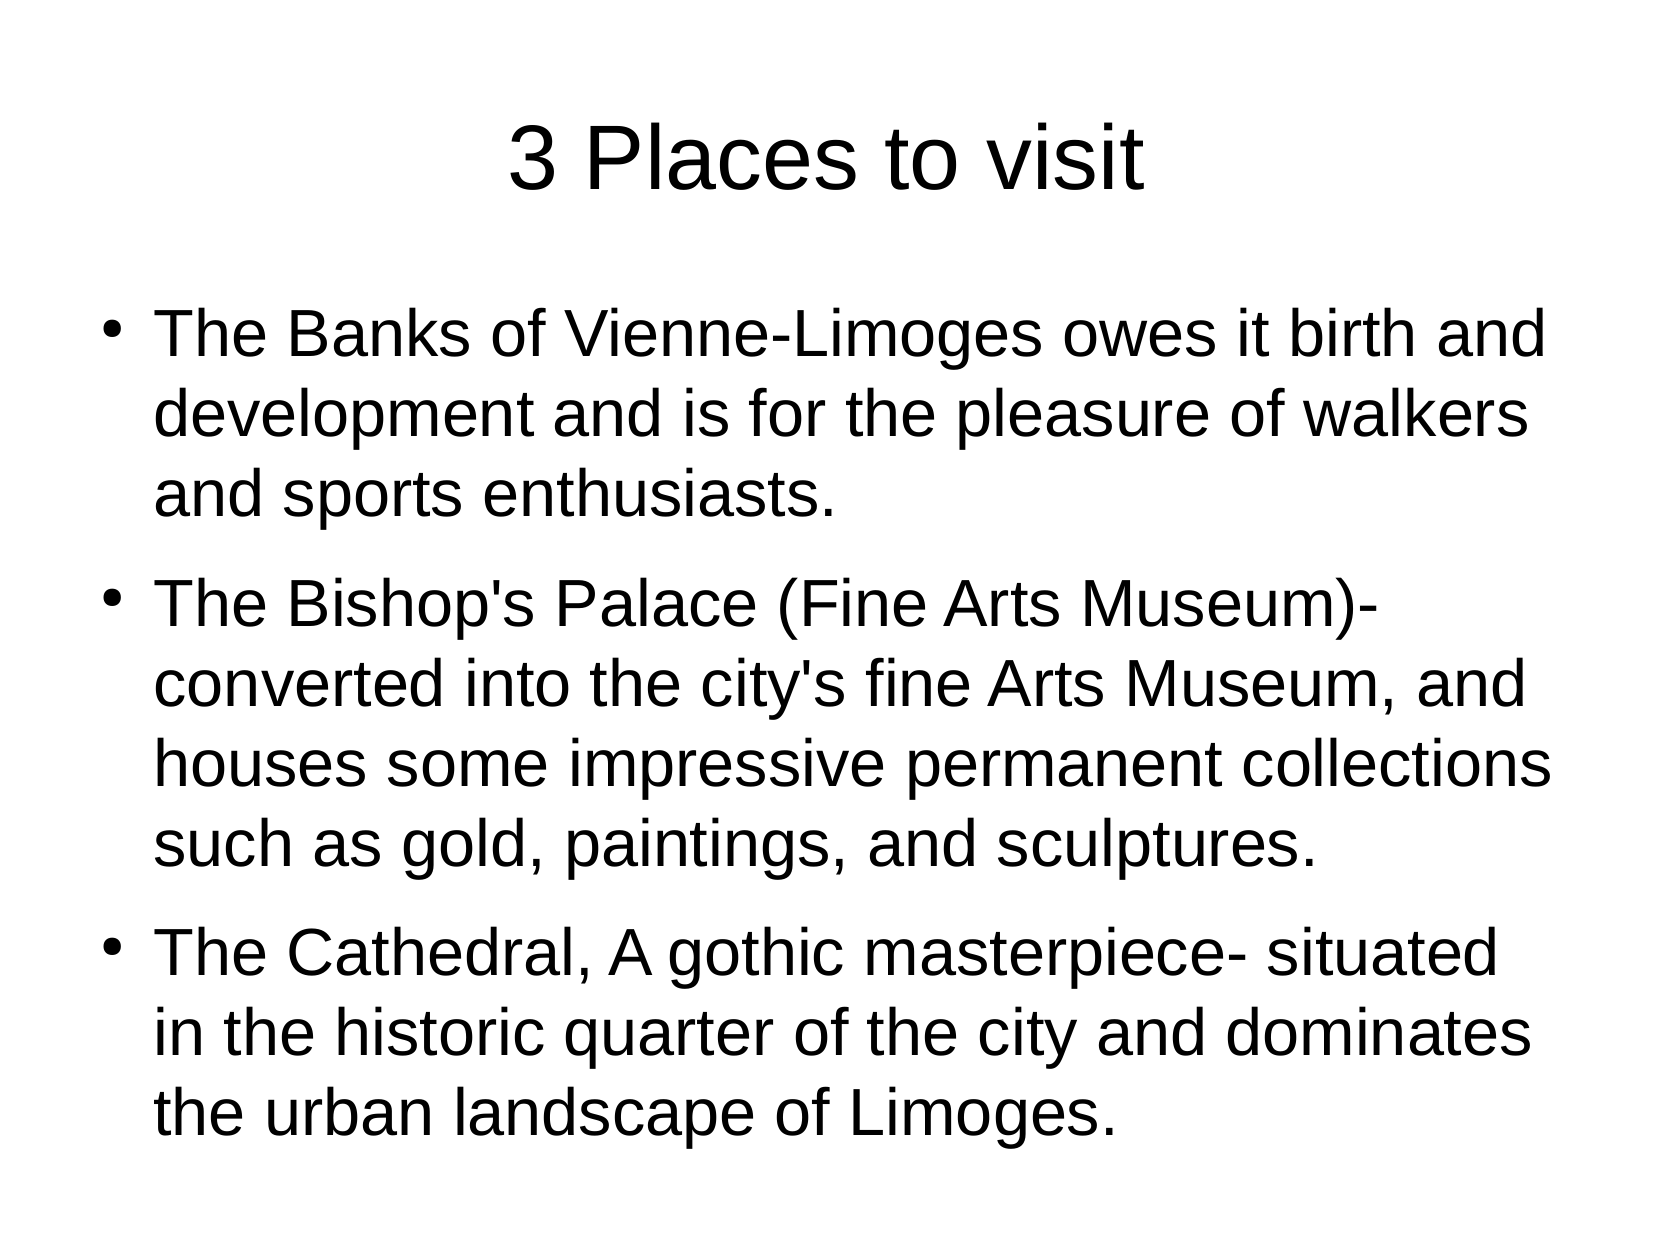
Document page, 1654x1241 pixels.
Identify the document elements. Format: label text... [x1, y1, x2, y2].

list The Banks of Vienne-Limoges owes it birth and development and is for the pleasure of walkers and sports enthusiasts. The Bishop's Palace (Fine Arts Museum)-converted into the city's fine Arts Museum, and houses some impressive permanent collections such as gold, paintings, and sculptures. The Cathedral, A gothic masterpiece- situated in the historic quarter of the city and dominates the urban landscape of Limoges. [82, 290, 1571, 1109]
title 3 Places to visit [82, 49, 1571, 257]
